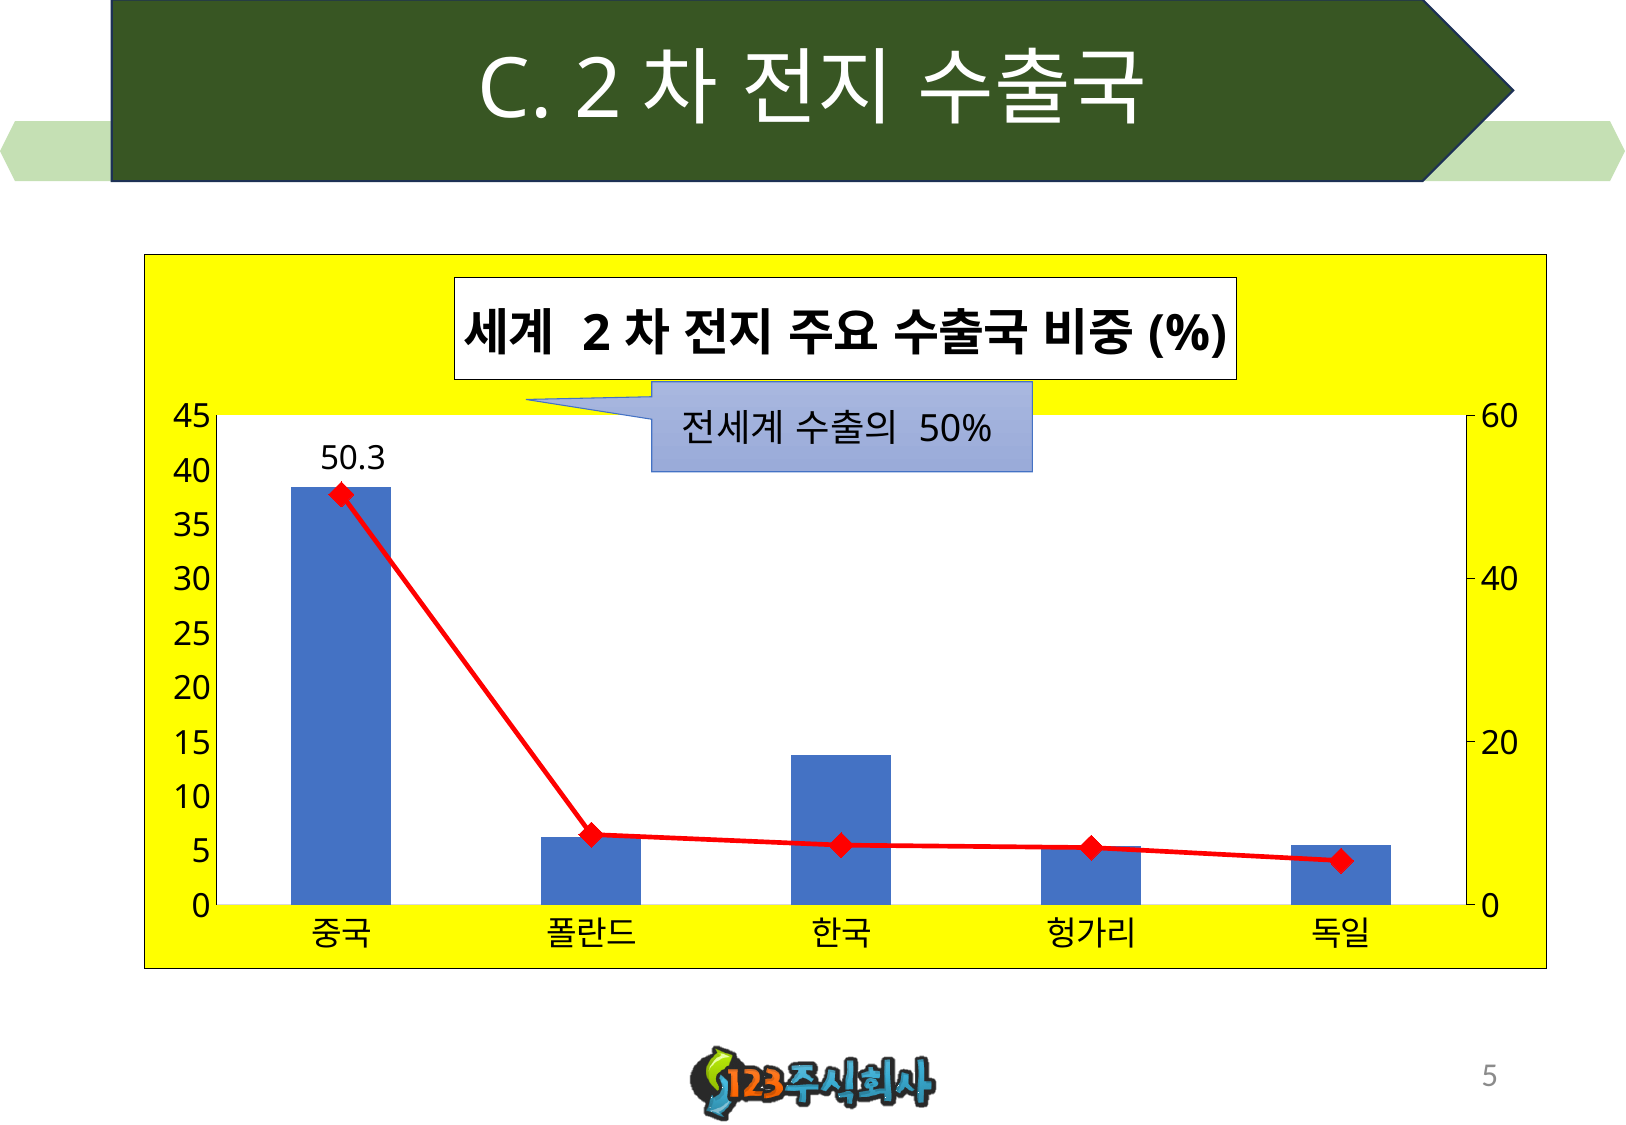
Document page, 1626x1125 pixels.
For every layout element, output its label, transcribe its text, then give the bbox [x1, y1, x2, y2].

slide_number 5 [1147, 1042, 1514, 1103]
picture [678, 1032, 947, 1125]
title C. 2차 전지 수출국 [0, 0, 1625, 182]
chart [144, 254, 1547, 969]
